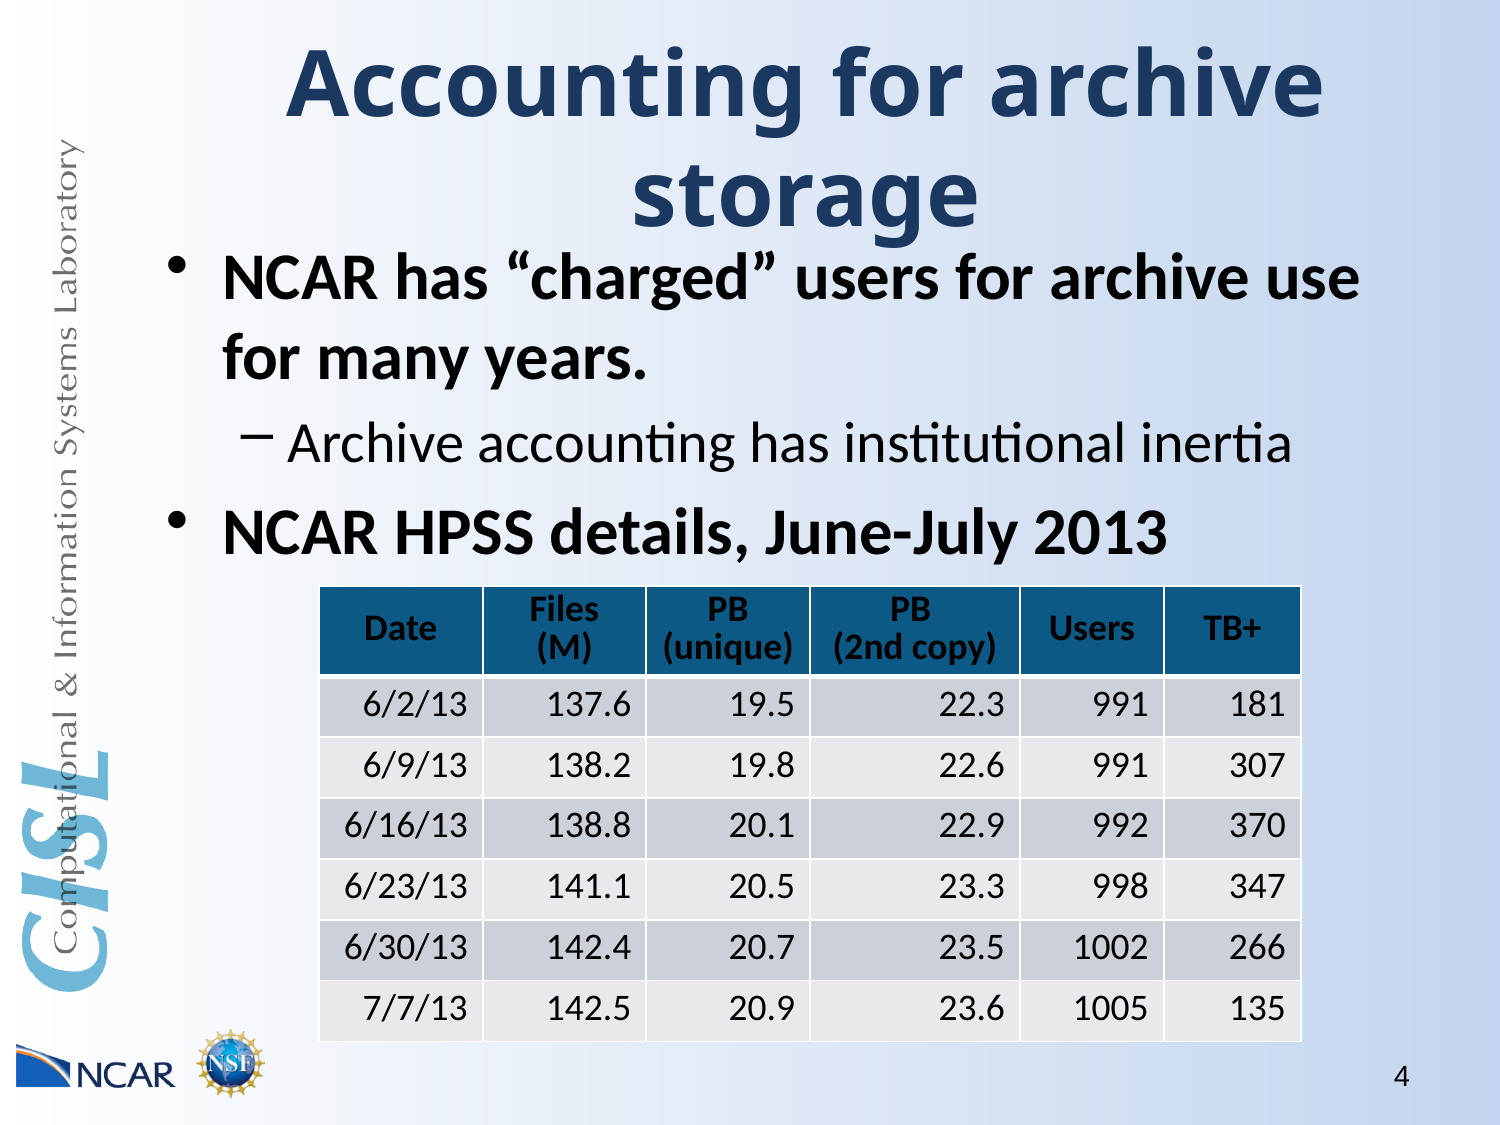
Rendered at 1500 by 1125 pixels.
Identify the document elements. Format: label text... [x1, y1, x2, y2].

table_cell 19.8 [647, 738, 809, 797]
table_cell 991 [1021, 738, 1163, 797]
table_cell 20.1 [647, 799, 809, 858]
table_cell 23.6 [811, 981, 1019, 1041]
table_cell 22.3 [811, 679, 1019, 736]
table_cell 266 [1165, 921, 1300, 980]
table_header Date [320, 587, 482, 674]
table_cell 141.1 [484, 860, 645, 919]
table_cell 6/16/13 [320, 799, 482, 858]
table_cell 23.3 [811, 860, 1019, 919]
list NCAR has “charged” users for archive use for many years. Archive accounting has institutional inertia NCAR HPSS details, June-July 2013 [150, 224, 1463, 968]
table_cell 20.7 [647, 921, 809, 980]
table_cell 370 [1165, 799, 1300, 858]
table_cell 6/9/13 [320, 738, 482, 797]
table_cell 998 [1021, 860, 1163, 919]
table_cell 6/30/13 [320, 921, 482, 980]
table_header Users [1021, 587, 1163, 674]
table_header Files (M) [484, 587, 645, 674]
table_cell 7/7/13 [320, 981, 482, 1041]
table_header PB (2nd copy) [811, 587, 1019, 674]
table_cell 6/2/13 [320, 679, 482, 736]
table_cell 19.5 [647, 679, 809, 736]
table_cell 347 [1165, 860, 1300, 919]
table_cell 142.5 [484, 981, 645, 1041]
picture [16, 112, 134, 1012]
table_cell 138.2 [484, 738, 645, 797]
table_cell 23.5 [811, 921, 1019, 980]
picture [16, 1039, 180, 1090]
table_cell 137.6 [484, 679, 645, 736]
table_cell 181 [1165, 679, 1300, 736]
slide_number 4 [1074, 1021, 1426, 1101]
table_cell 991 [1021, 679, 1163, 736]
table_cell 135 [1165, 981, 1300, 1041]
table_cell 307 [1165, 738, 1300, 797]
table_cell 1005 [1021, 981, 1163, 1041]
table_header PB (unique) [647, 587, 809, 674]
title Accounting for archive storage [150, 44, 1463, 224]
table_cell 20.5 [647, 860, 809, 919]
table_cell 20.9 [647, 981, 809, 1041]
table_cell 22.9 [811, 799, 1019, 858]
table_cell 1002 [1021, 921, 1163, 980]
table_cell 992 [1021, 799, 1163, 858]
table_cell 22.6 [811, 738, 1019, 797]
table_cell 6/23/13 [320, 860, 482, 919]
picture [196, 1028, 265, 1098]
table_cell 138.8 [484, 799, 645, 858]
table_header TB+ [1165, 587, 1300, 674]
table_cell 142.4 [484, 921, 645, 980]
